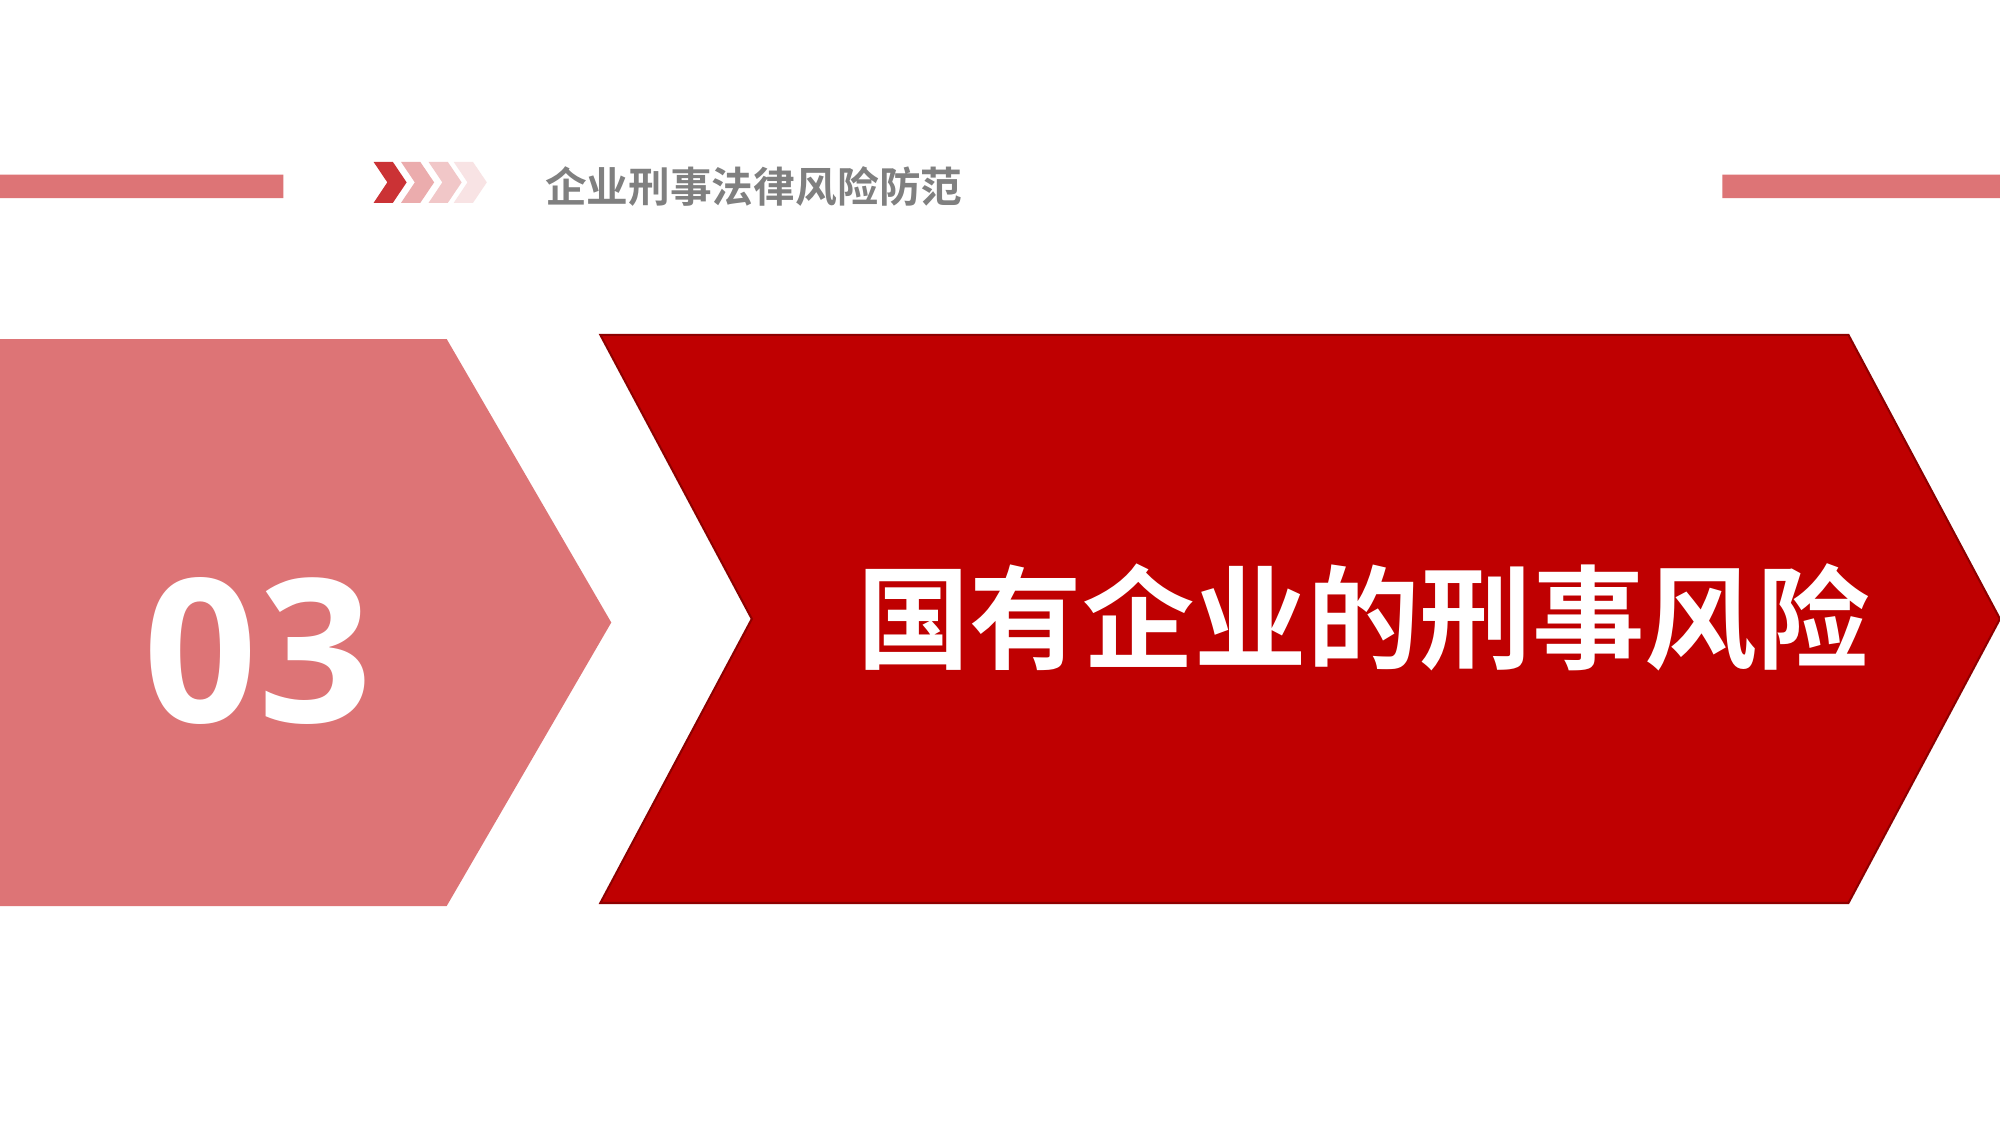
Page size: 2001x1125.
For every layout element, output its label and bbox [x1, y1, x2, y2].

text_box [373, 199, 1723, 225]
text_box [0, 174, 2000, 199]
text_box [600, 334, 2000, 903]
text_box [0, 339, 612, 906]
text_box [373, 135, 1723, 174]
